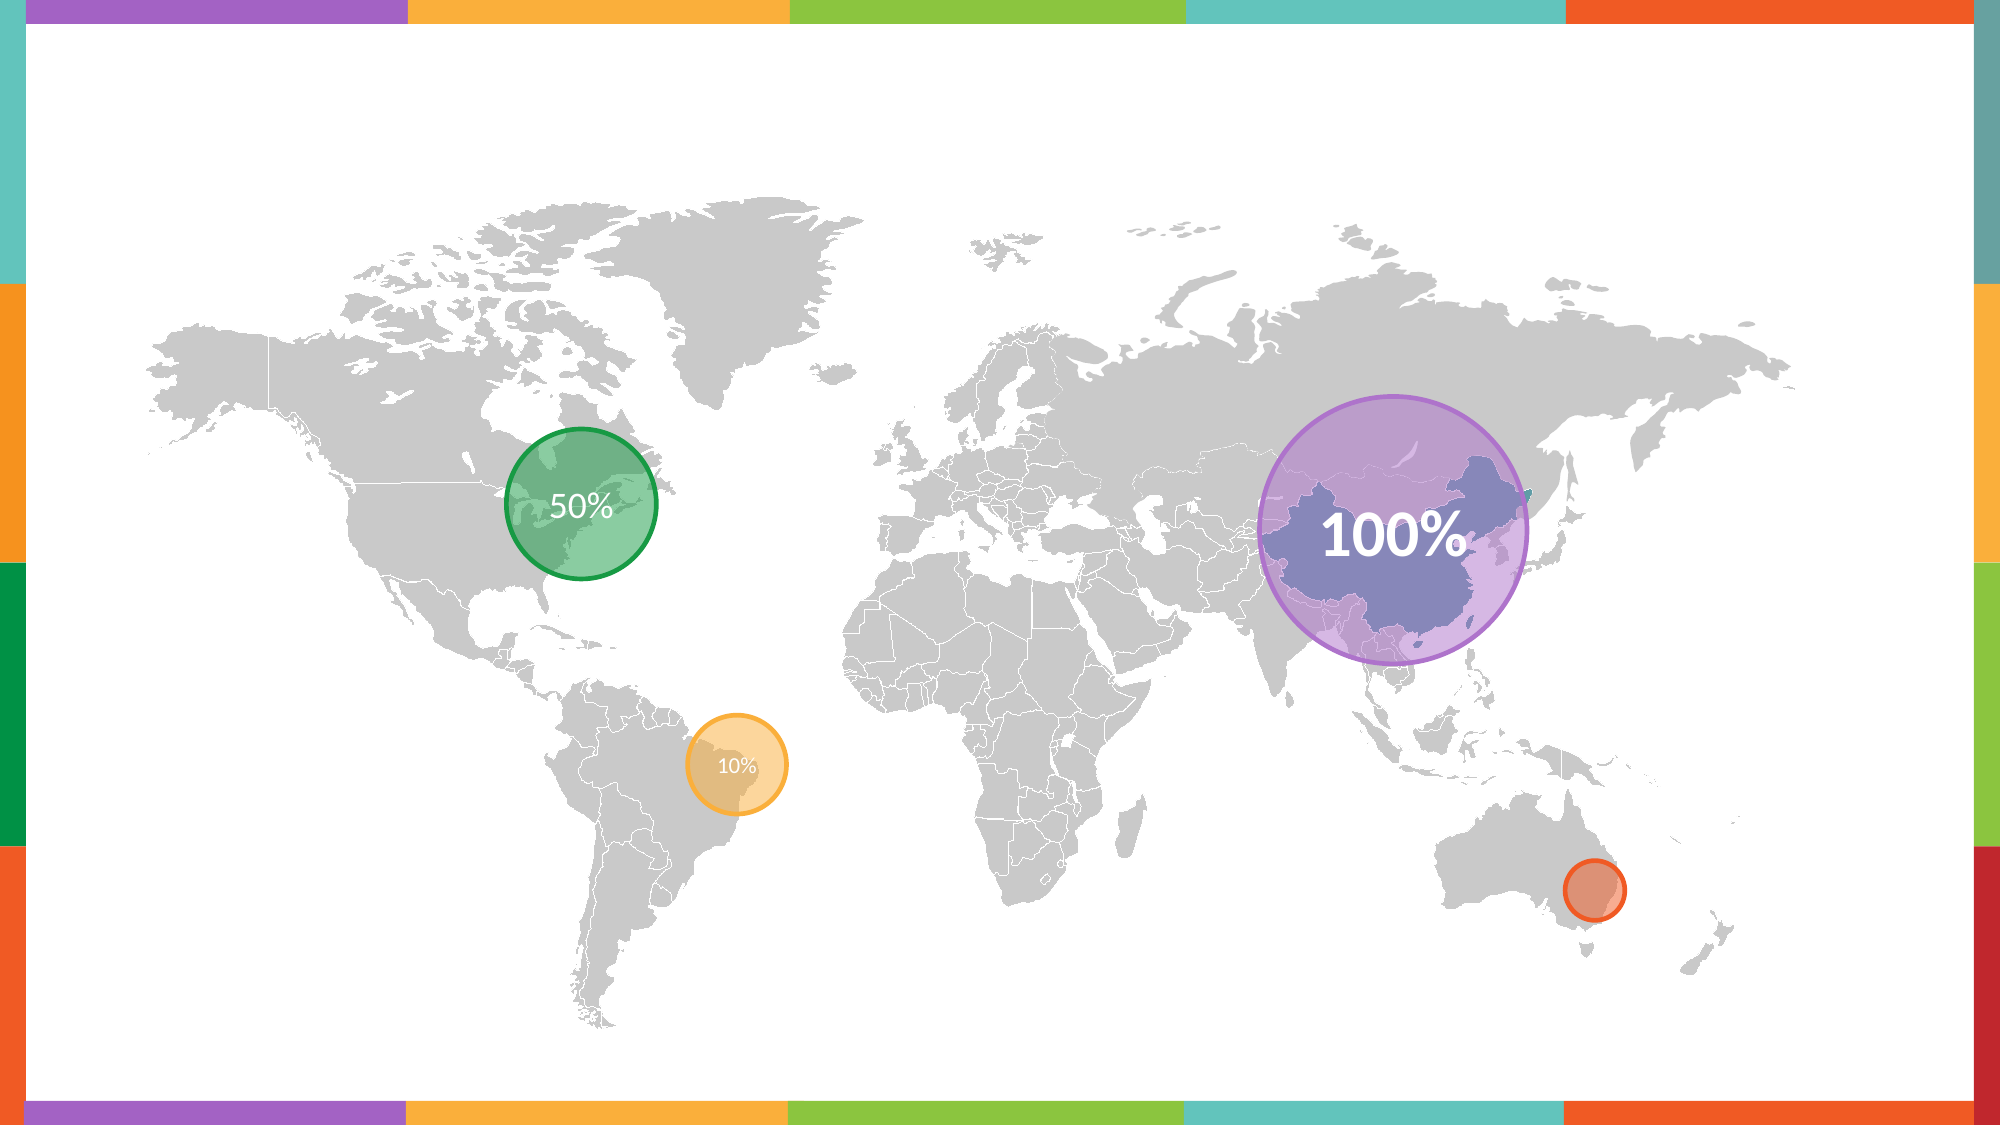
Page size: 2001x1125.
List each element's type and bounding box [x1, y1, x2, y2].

text_box [144, 196, 1797, 1032]
